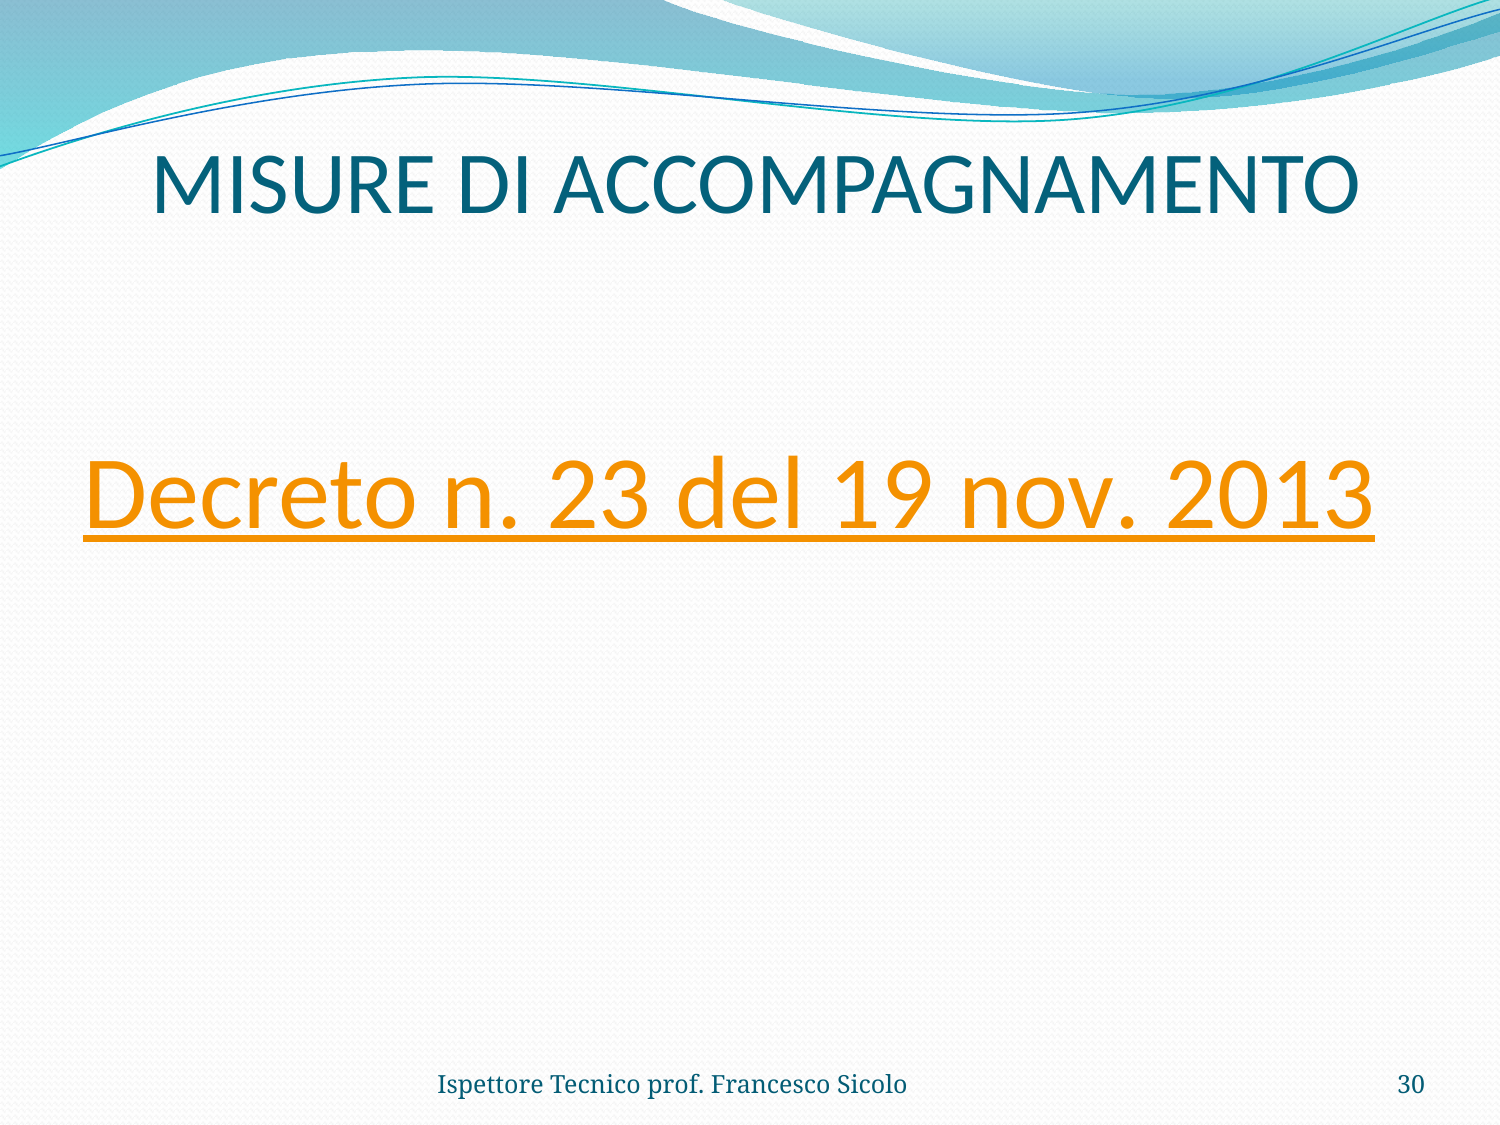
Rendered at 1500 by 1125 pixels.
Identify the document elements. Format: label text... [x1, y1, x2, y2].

footer Ispettore Tecnico prof. Francesco Sicolo [437, 1042, 988, 1103]
text_box Decreto n. 23 del 19 nov. 2013 [83, 361, 1434, 550]
title MISURE DI ACCOMPAGNAMENTO [75, 115, 1438, 232]
slide_number 30 [1299, 1042, 1425, 1103]
